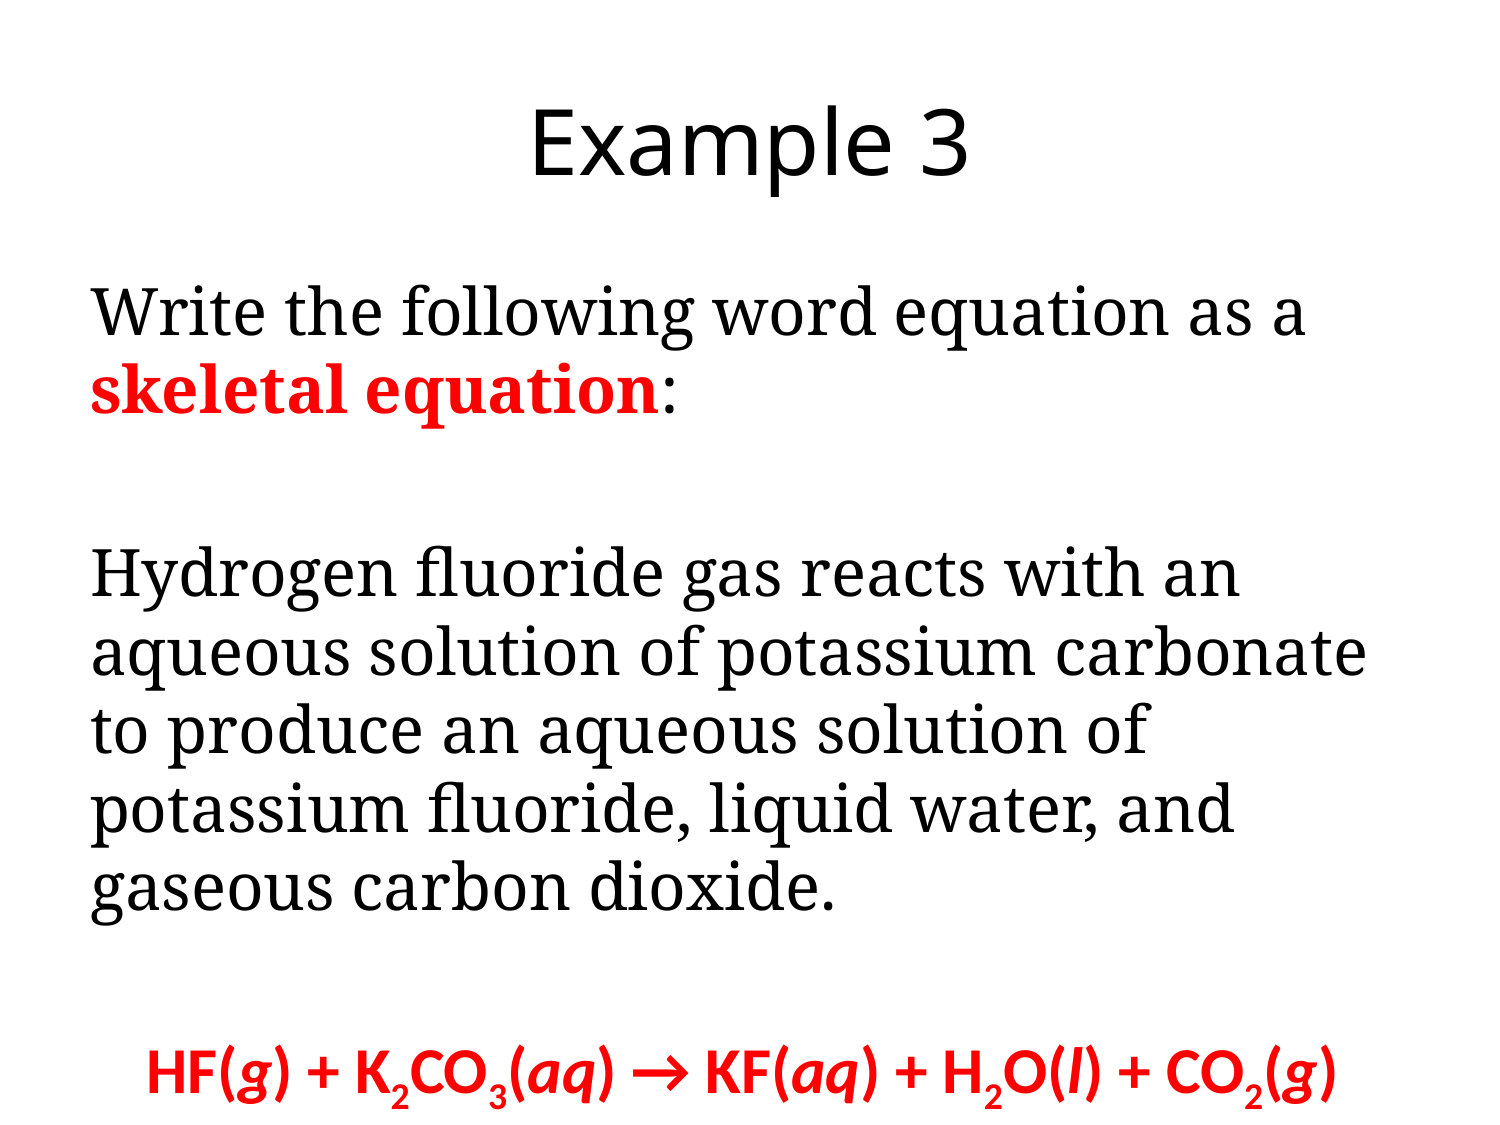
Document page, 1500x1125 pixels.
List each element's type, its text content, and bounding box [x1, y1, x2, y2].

title Example 3 [75, 45, 1425, 233]
list Write the following word equation as a skeletal equation: Hydrogen fluoride gas reacts with an aqueous solution of potassium carbonate to produce an aqueous solution of potassium fluoride, liquid water, and gaseous carbon dioxide. HF(g) + K2CO3(aq) → KF(aq) + H2O(l) + CO2(g) [75, 262, 1425, 1125]
